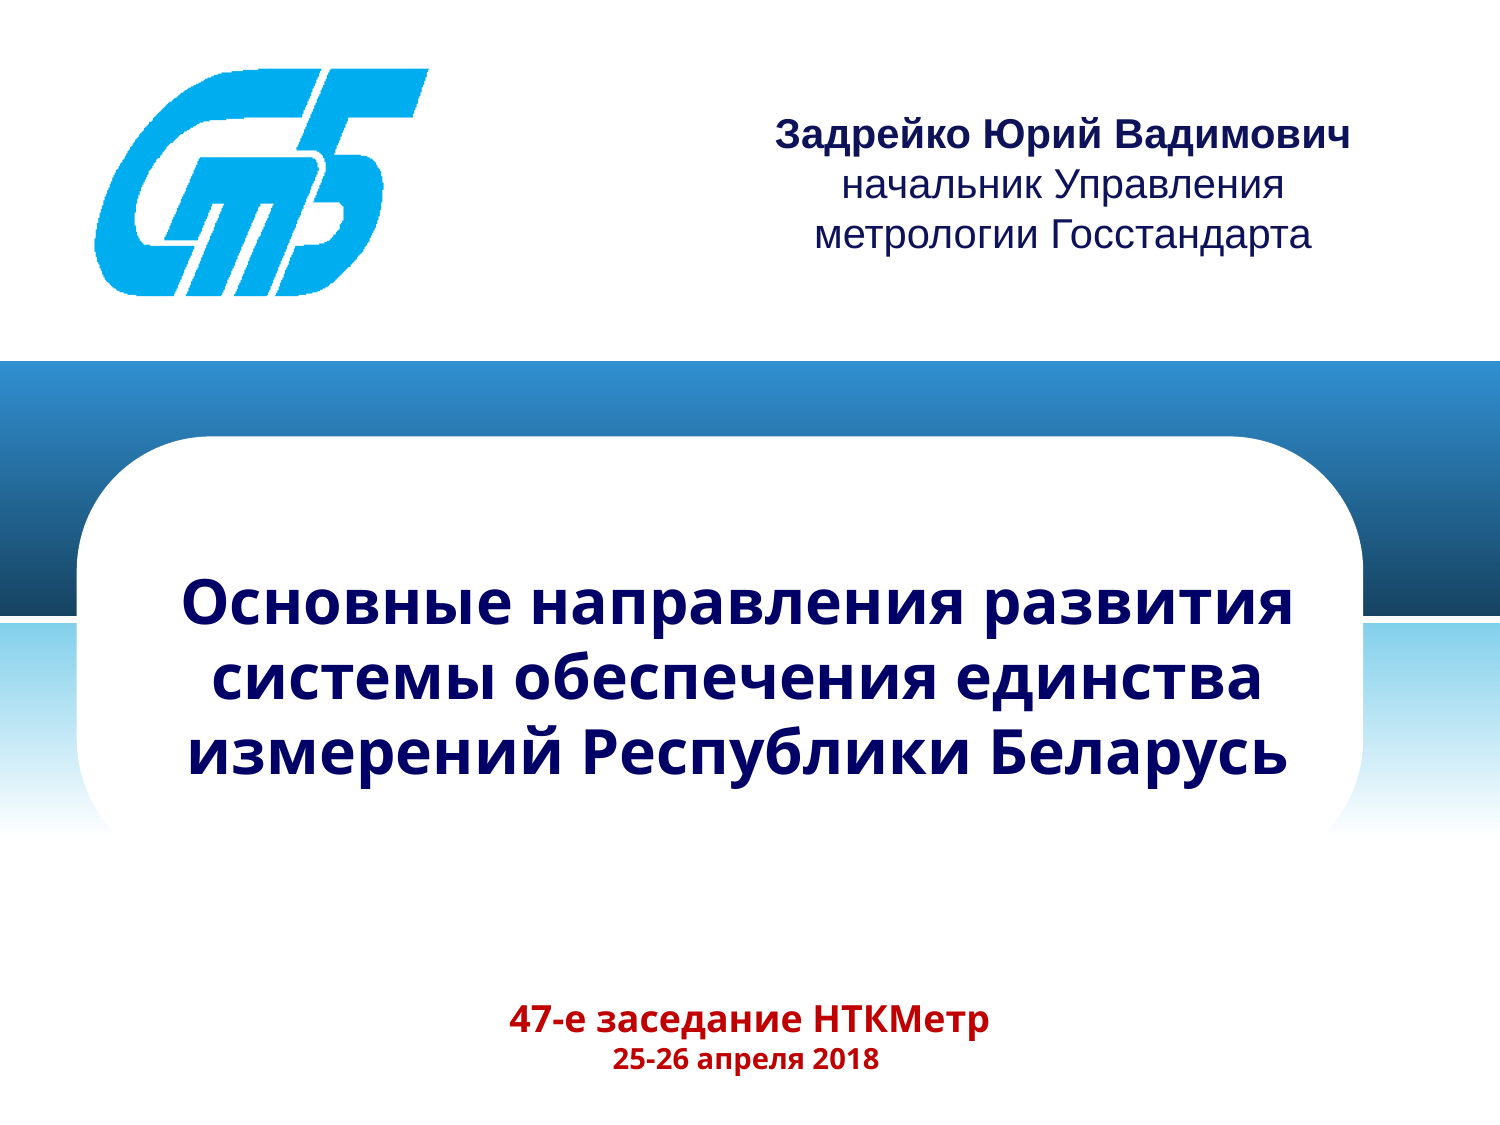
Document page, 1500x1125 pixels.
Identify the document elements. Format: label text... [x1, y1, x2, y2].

text_box 47-е заседание НТКМетр 25-26 апреля 2018 [17, 987, 1483, 1083]
text_box Задрейко Юрий Вадимович начальник Управления метрологии Госстандарта [726, 99, 1400, 264]
picture [88, 66, 432, 300]
title Основные направления развития системы обеспечения единства измерений Республики Беларусь [112, 562, 1365, 787]
